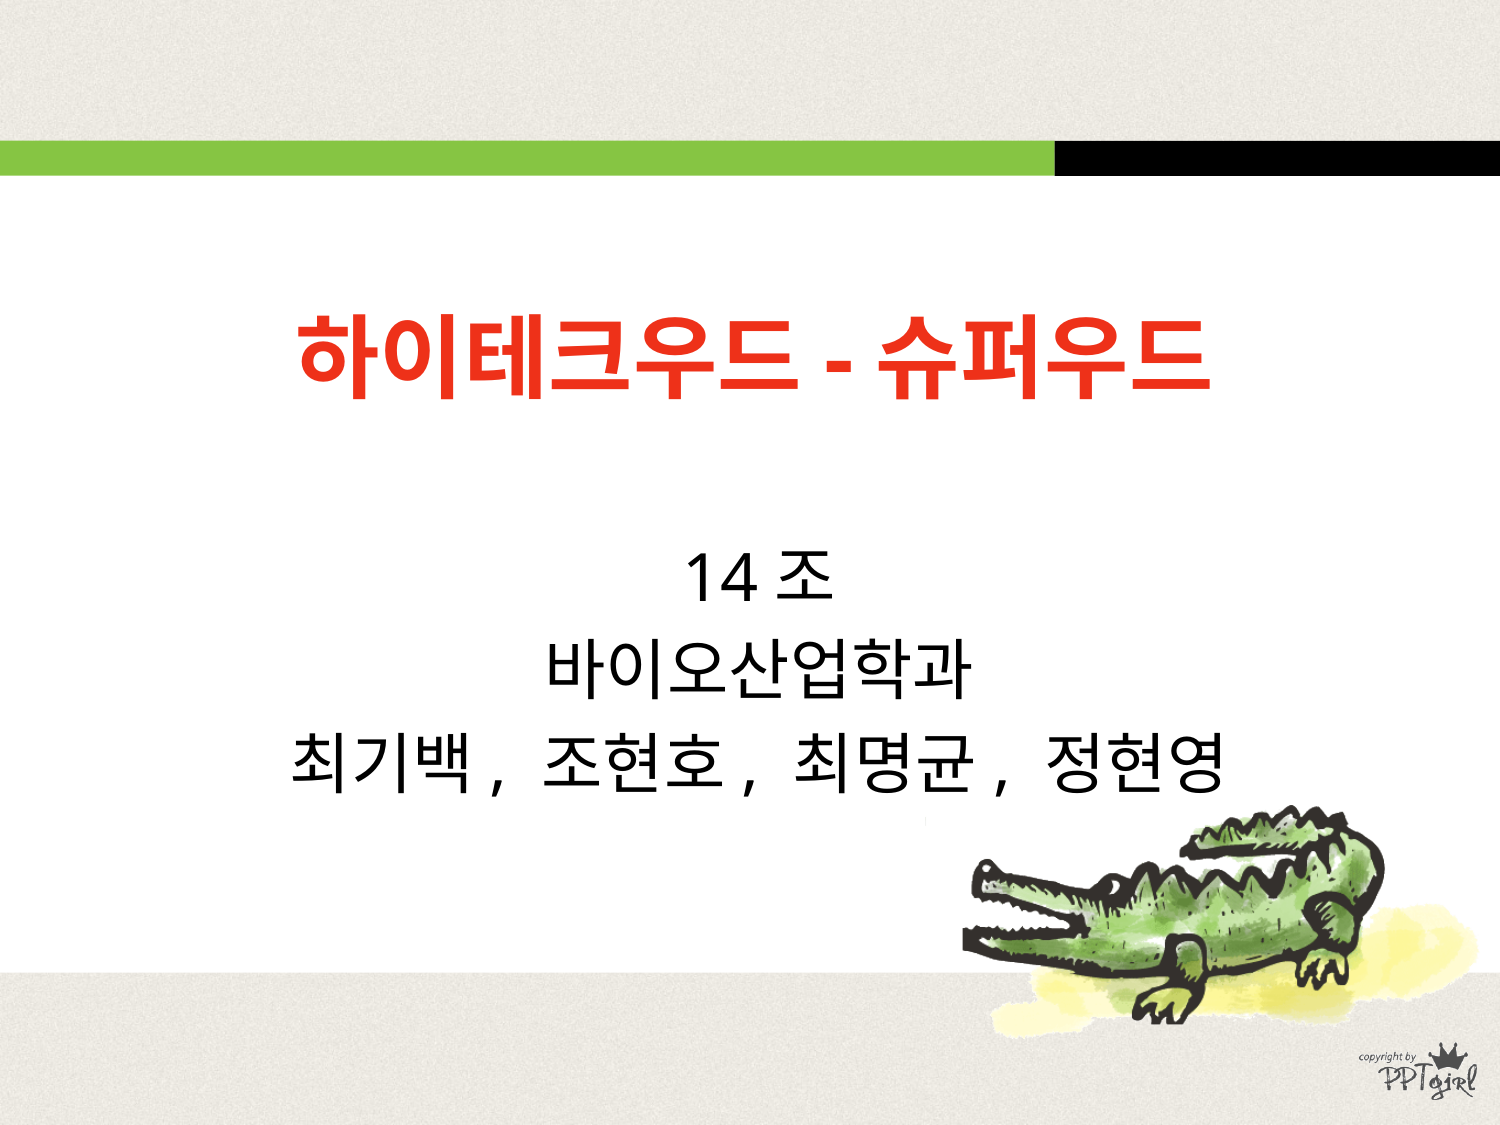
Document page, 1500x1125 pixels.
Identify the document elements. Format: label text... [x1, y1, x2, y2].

subtitle 14조 바이오산업학과 최기백, 조현호, 최명균, 정현영 [234, 527, 1285, 815]
picture [0, 0, 1500, 140]
picture [0, 805, 1500, 1125]
title 하이테크우드-슈퍼우드 [117, 234, 1393, 476]
